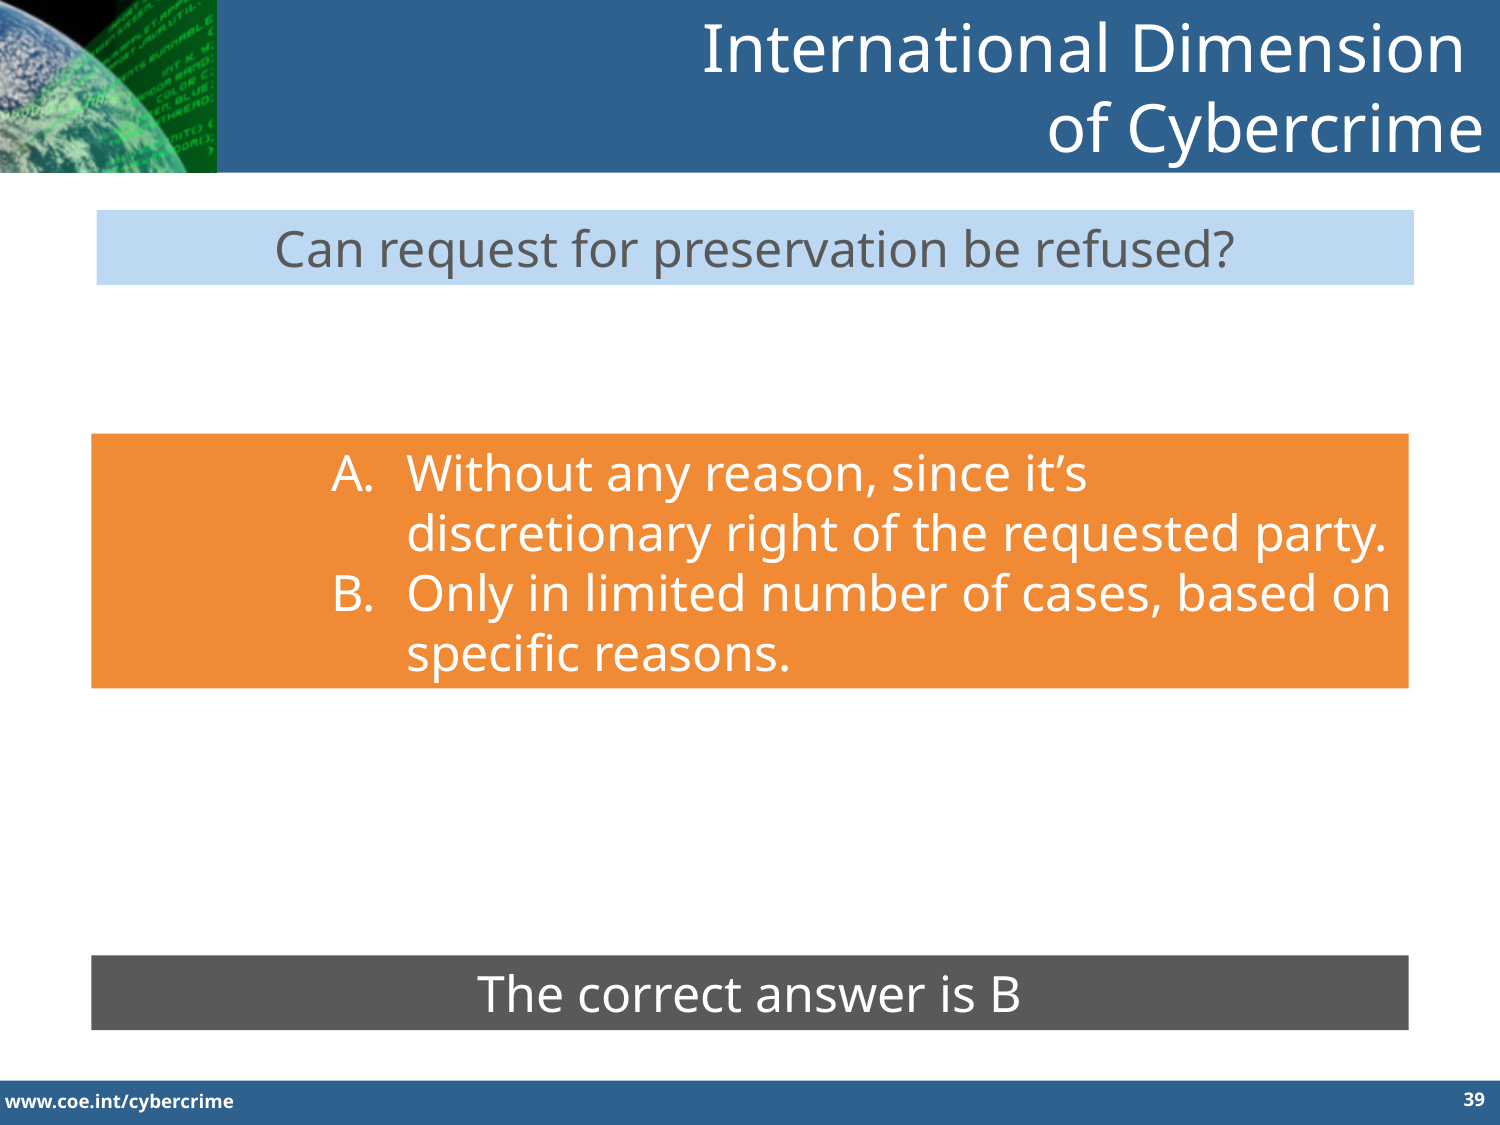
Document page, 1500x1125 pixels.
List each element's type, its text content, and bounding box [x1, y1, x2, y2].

text_box Without any reason, since it’s discretionary right of the requested party. Only in limited number of cases, based on specific reasons. [91, 433, 1409, 689]
text_box Can request for preservation be refused? [96, 210, 1414, 285]
text_box International Dimension of Cybercrime [329, 9, 1500, 162]
picture [0, 1, 217, 173]
slide_number 39 [1149, 1079, 1500, 1125]
text_box The correct answer is B [91, 955, 1409, 1031]
